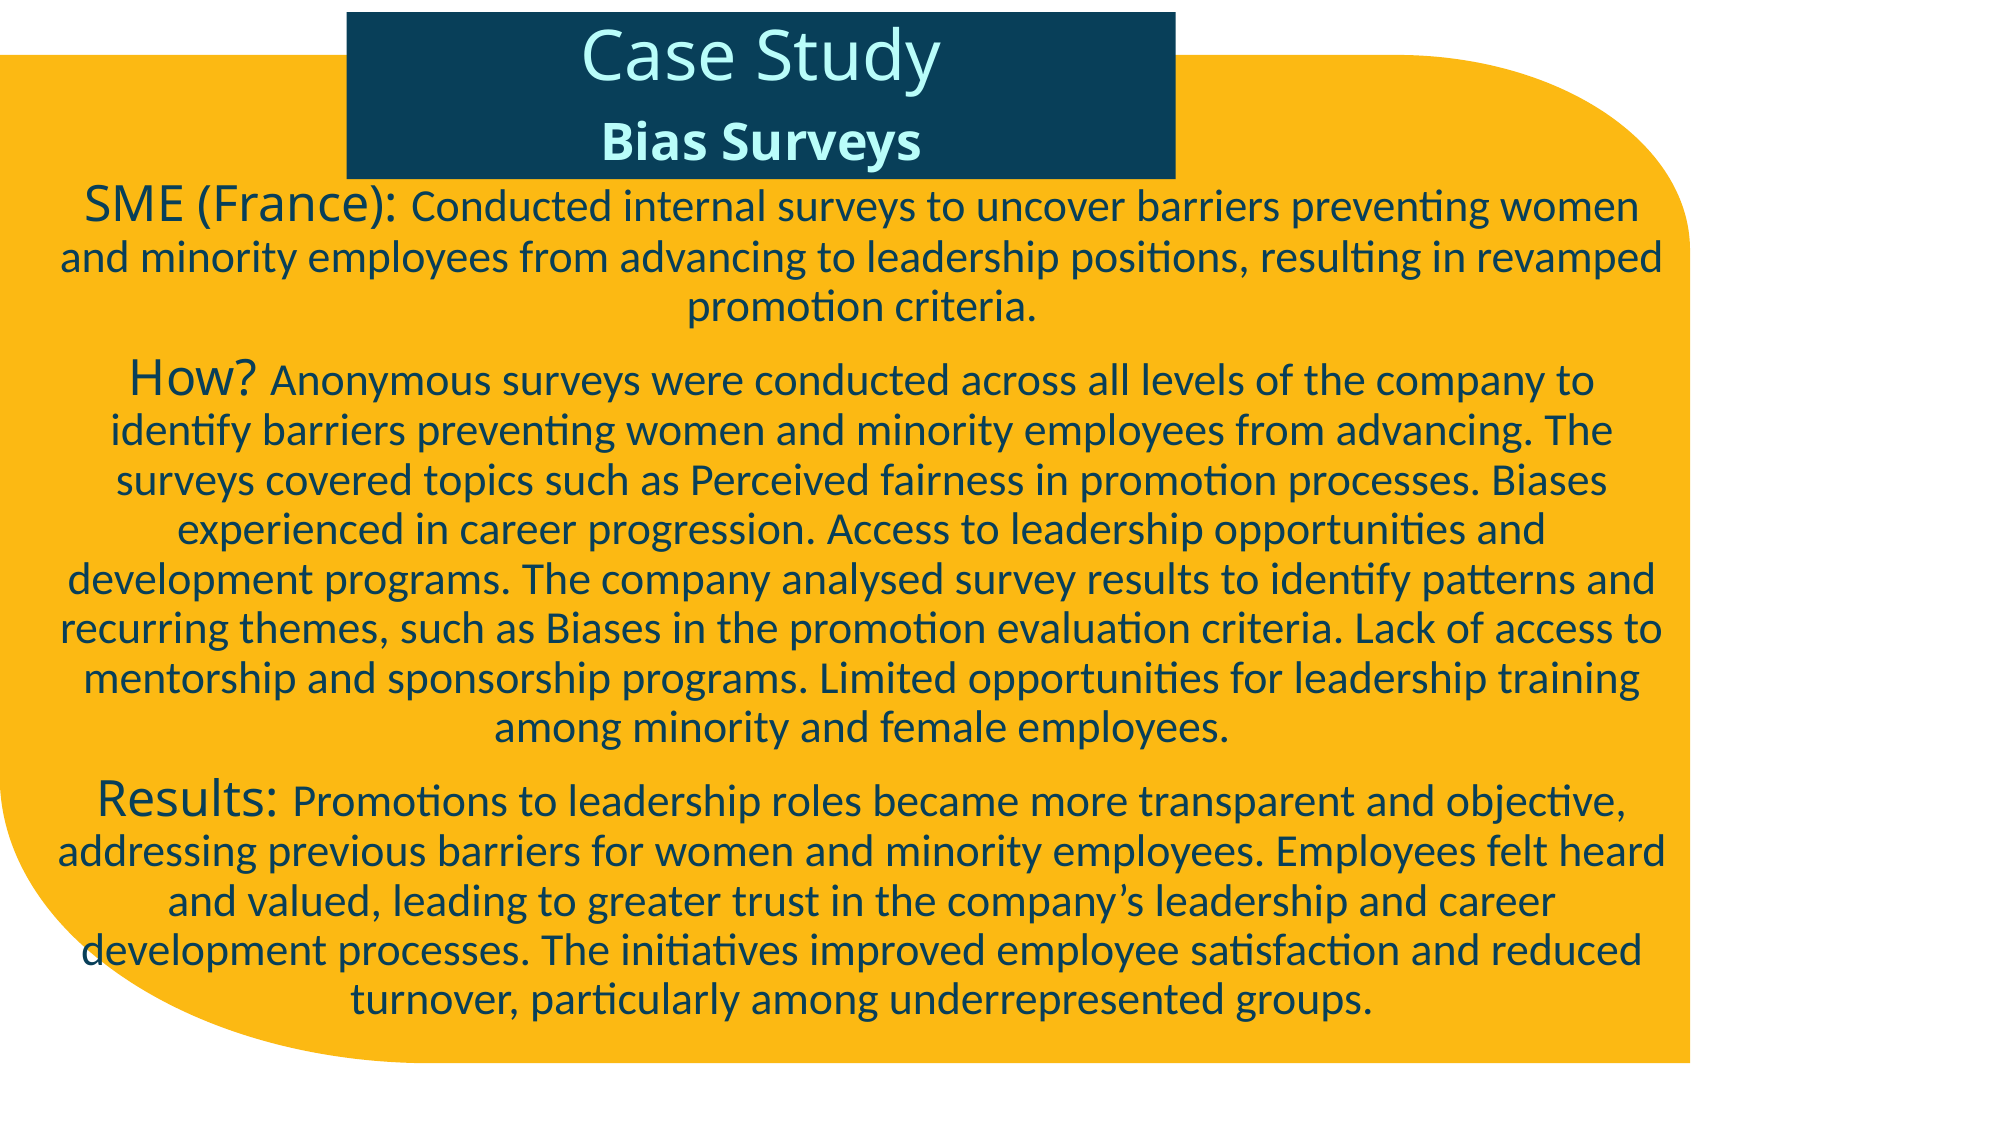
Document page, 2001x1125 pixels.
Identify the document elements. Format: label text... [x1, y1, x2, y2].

text_box Case Study Bias Surveys [346, 12, 1176, 180]
text_box SME (France): Conducted internal surveys to uncover barriers preventing women and minority employees from advancing to leadership positions, resulting in revamped promotion criteria. How? Anonymous surveys were conducted across all levels of the company to identify barriers preventing women and minority employees from advancing. The surveys covered topics such as Perceived fairness in promotion processes. Biases experienced in career progression. Access to leadership opportunities and development programs. The company analysed survey results to identify patterns and recurring themes, such as Biases in the promotion evaluation criteria. Lack of access to mentorship and sponsorship programs. Limited opportunities for leadership training among minority and female employees. Results: Promotions to leadership roles became more transparent and objective, addressing previous barriers for women and minority employees. Employees felt heard and valued, leading to greater trust in the company’s leadership and career development processes. The initiatives improved employee satisfaction and reduced turnover, particularly among underrepresented groups. [41, 385, 1684, 818]
